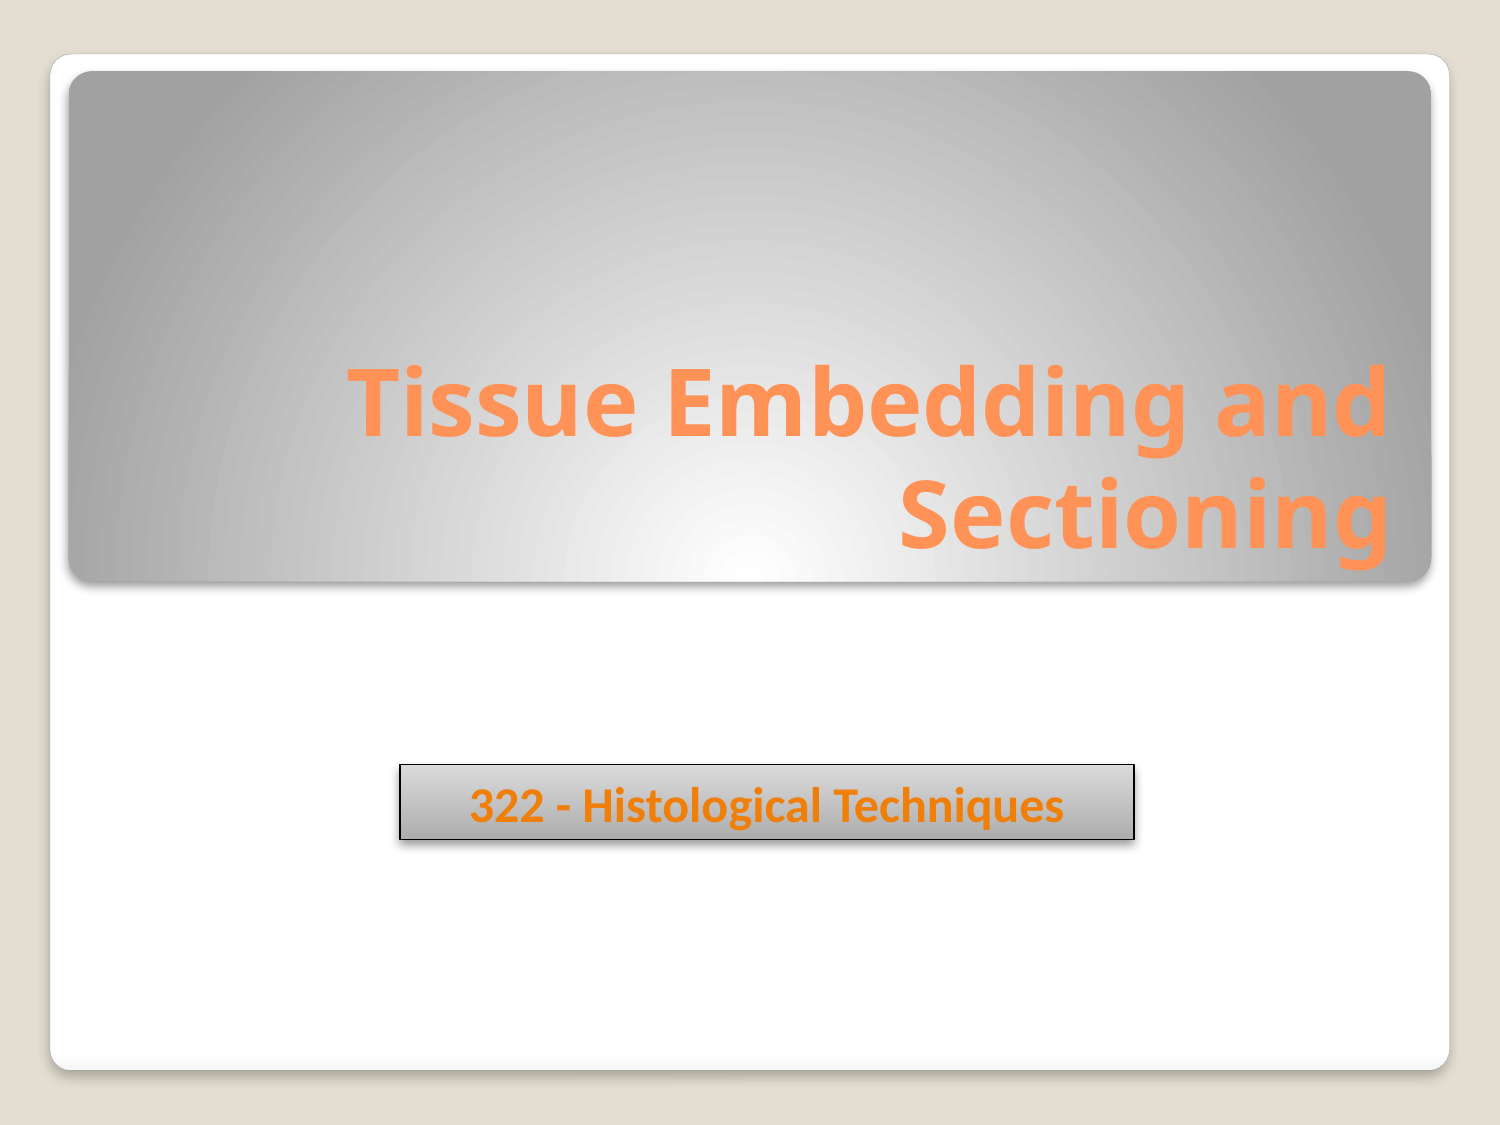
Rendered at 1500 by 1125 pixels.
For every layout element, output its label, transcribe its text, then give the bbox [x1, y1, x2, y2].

title Tissue Embedding and Sectioning [125, 275, 1400, 575]
text_box 322 - Histological Techniques [399, 764, 1135, 840]
